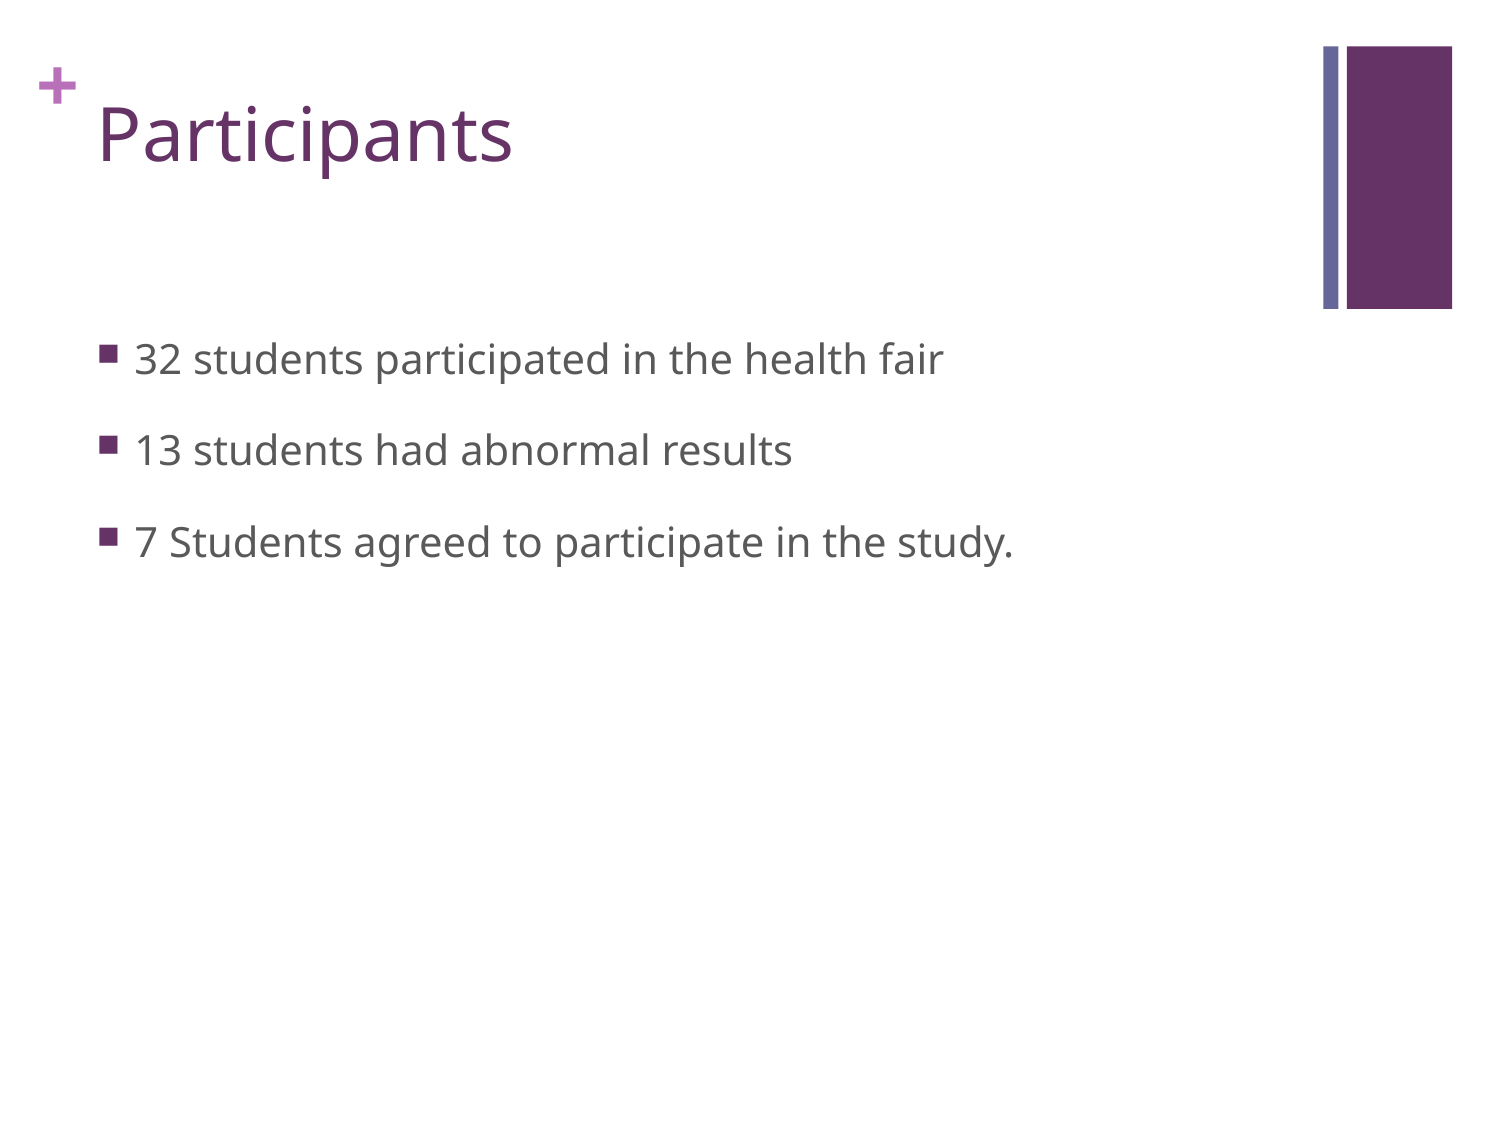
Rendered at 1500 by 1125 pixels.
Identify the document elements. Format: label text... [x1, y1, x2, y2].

list 32 students participated in the health fair 13 students had abnormal results 7 Students agreed to participate in the study. [81, 324, 1322, 1005]
title Participants [81, 79, 1322, 263]
